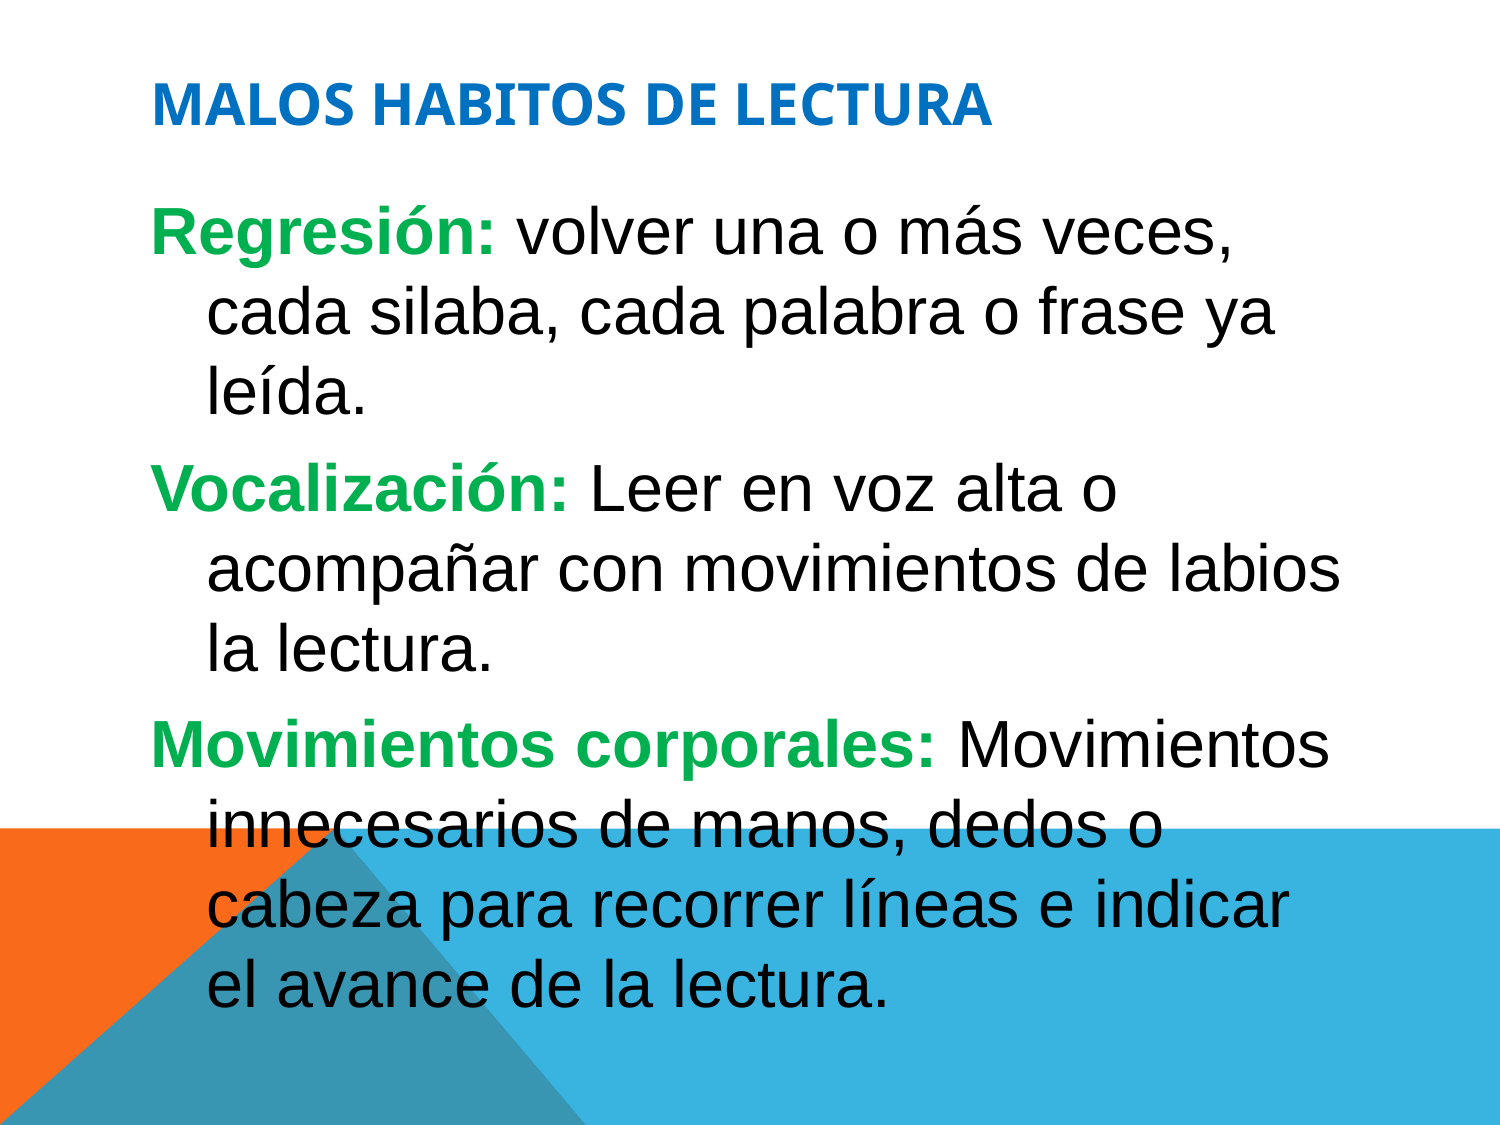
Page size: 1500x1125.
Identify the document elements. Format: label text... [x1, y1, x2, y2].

list Regresión: volver una o más veces, cada silaba, cada palabra o frase ya leída. Vocalización: Leer en voz alta o acompañar con movimientos de labios la lectura. Movimientos corporales: Movimientos innecesarios de manos, dedos o cabeza para recorrer líneas e indicar el avance de la lectura. [135, 180, 1369, 1071]
title MALOS HABITOS DE LECTURA [135, 60, 1369, 150]
